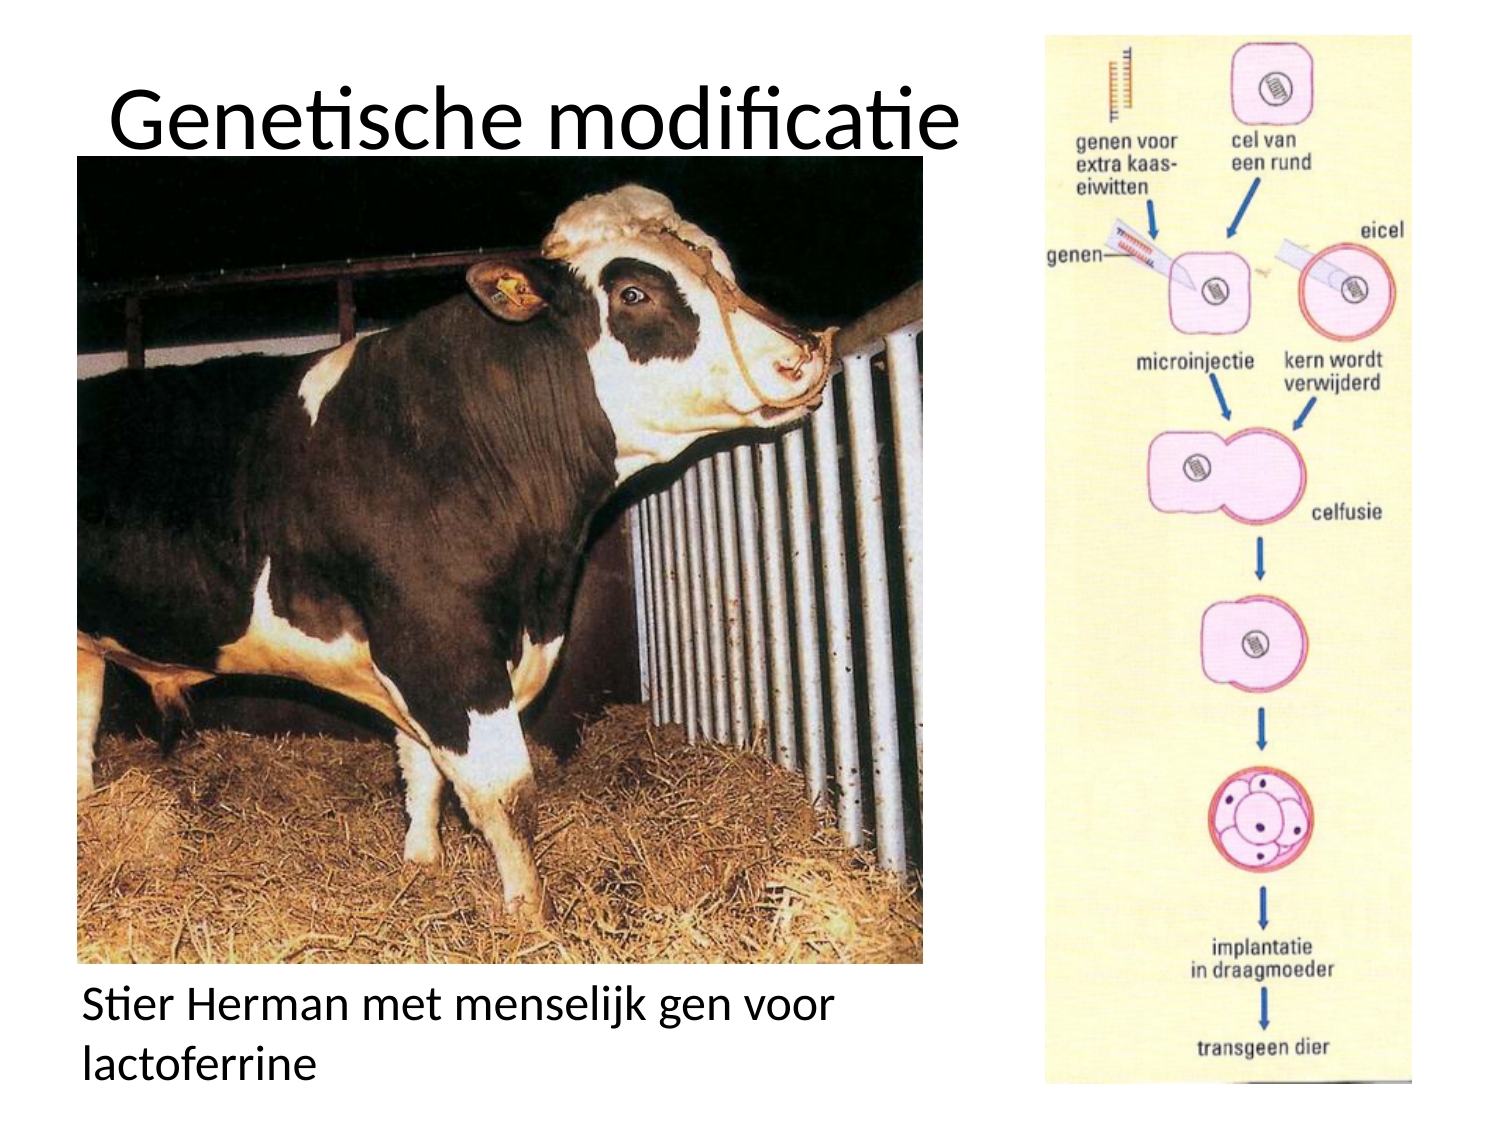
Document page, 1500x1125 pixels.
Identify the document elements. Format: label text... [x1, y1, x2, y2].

picture [1045, 35, 1412, 1085]
title Genetische modificatie [73, 19, 998, 207]
picture [77, 156, 923, 964]
text_box Stier Herman met menselijk gen voor lactoferrine [66, 963, 1086, 1098]
